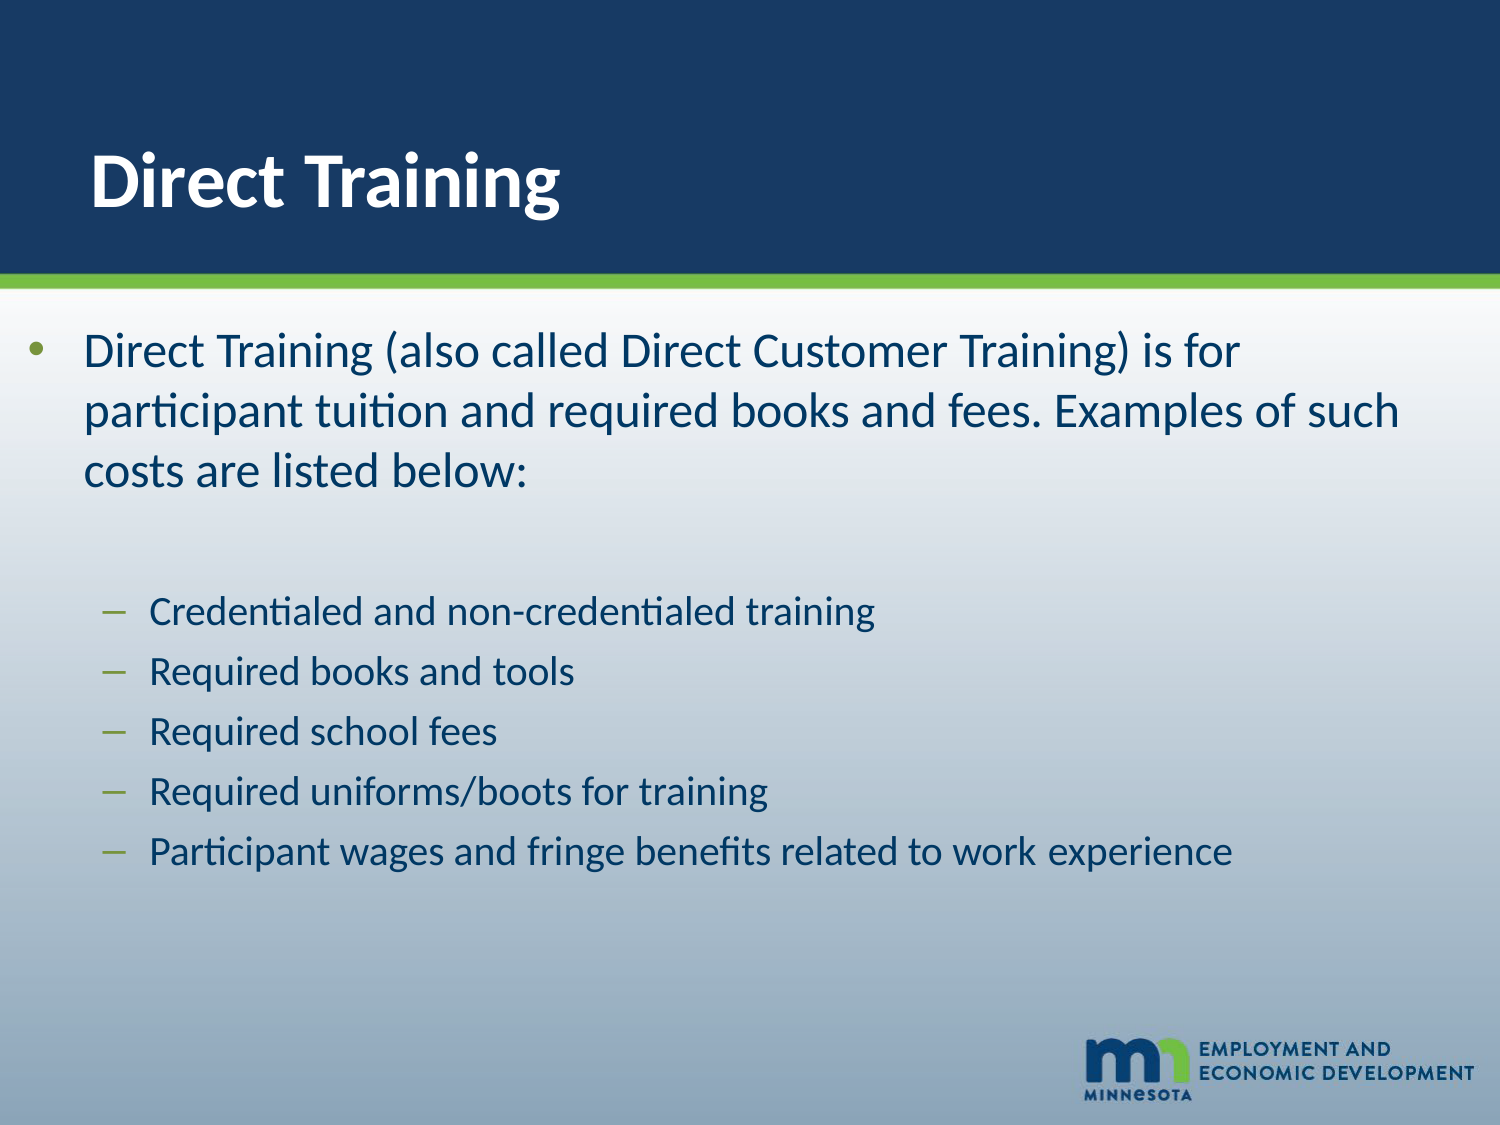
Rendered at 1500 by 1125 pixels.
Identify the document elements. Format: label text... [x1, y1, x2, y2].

title Direct Training [87, 126, 570, 315]
picture [0, 0, 1500, 1125]
text_box Direct Training (also called Direct Customer Training) is for participant tuition and required books and fees. Examples of such costs are listed below: Credentialed and non-credentialed training Required books and tools Required school fees Required uniforms/boots for training Participant wages and fringe benefits related to work experience [25, 315, 1414, 874]
